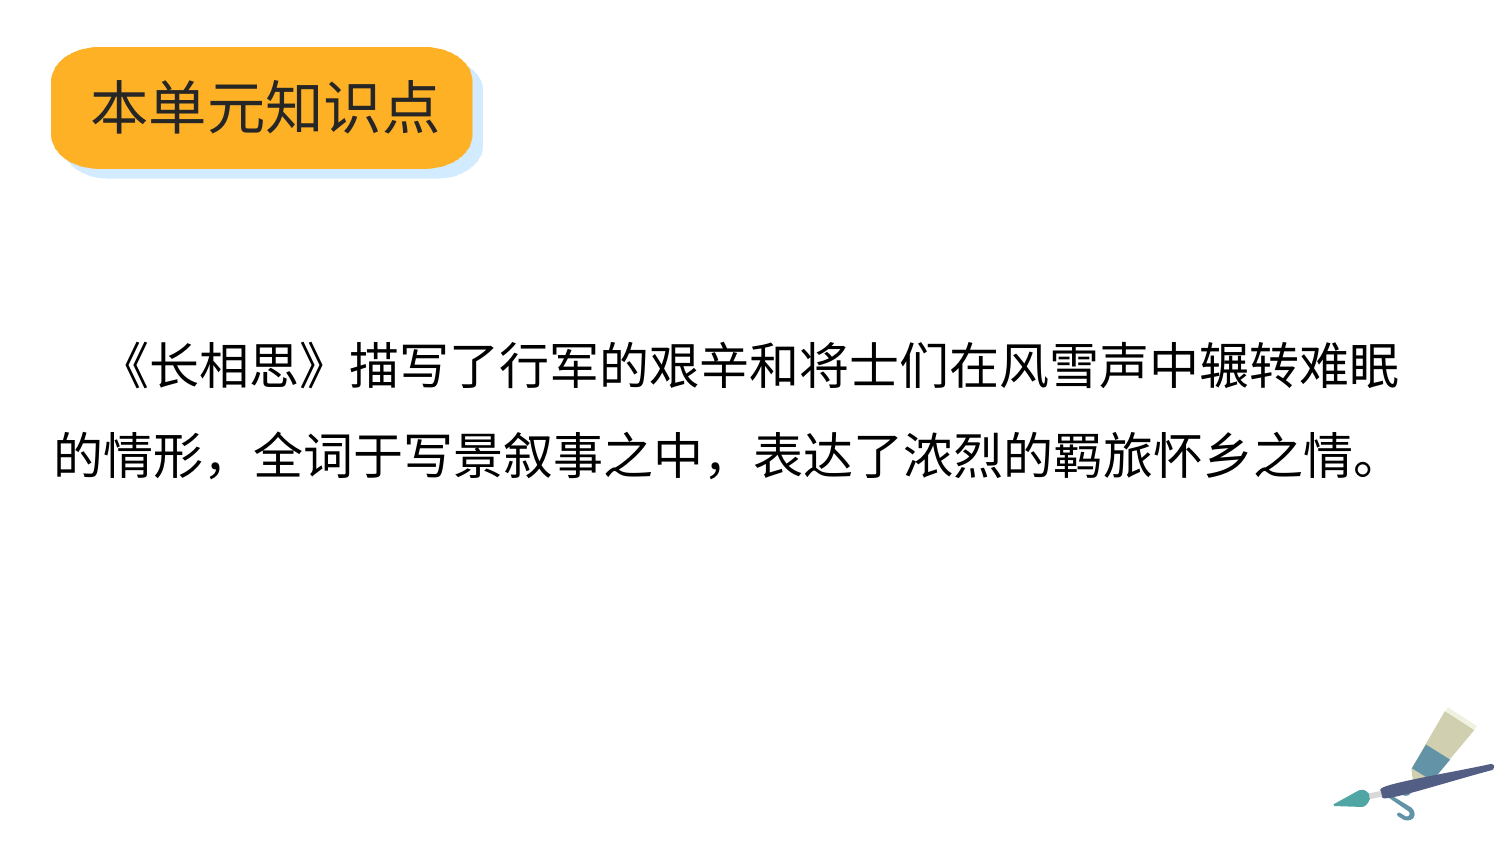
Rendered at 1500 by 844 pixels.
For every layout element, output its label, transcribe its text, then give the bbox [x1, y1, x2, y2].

picture [51, 47, 483, 179]
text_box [1358, 708, 1481, 844]
text_box 《长相思》描写了行军的艰辛和将士们在风雪声中辗转难眠的情形，全词于写景叙事之中，表达了浓烈的羁旅怀乡之情。 [42, 299, 1458, 491]
